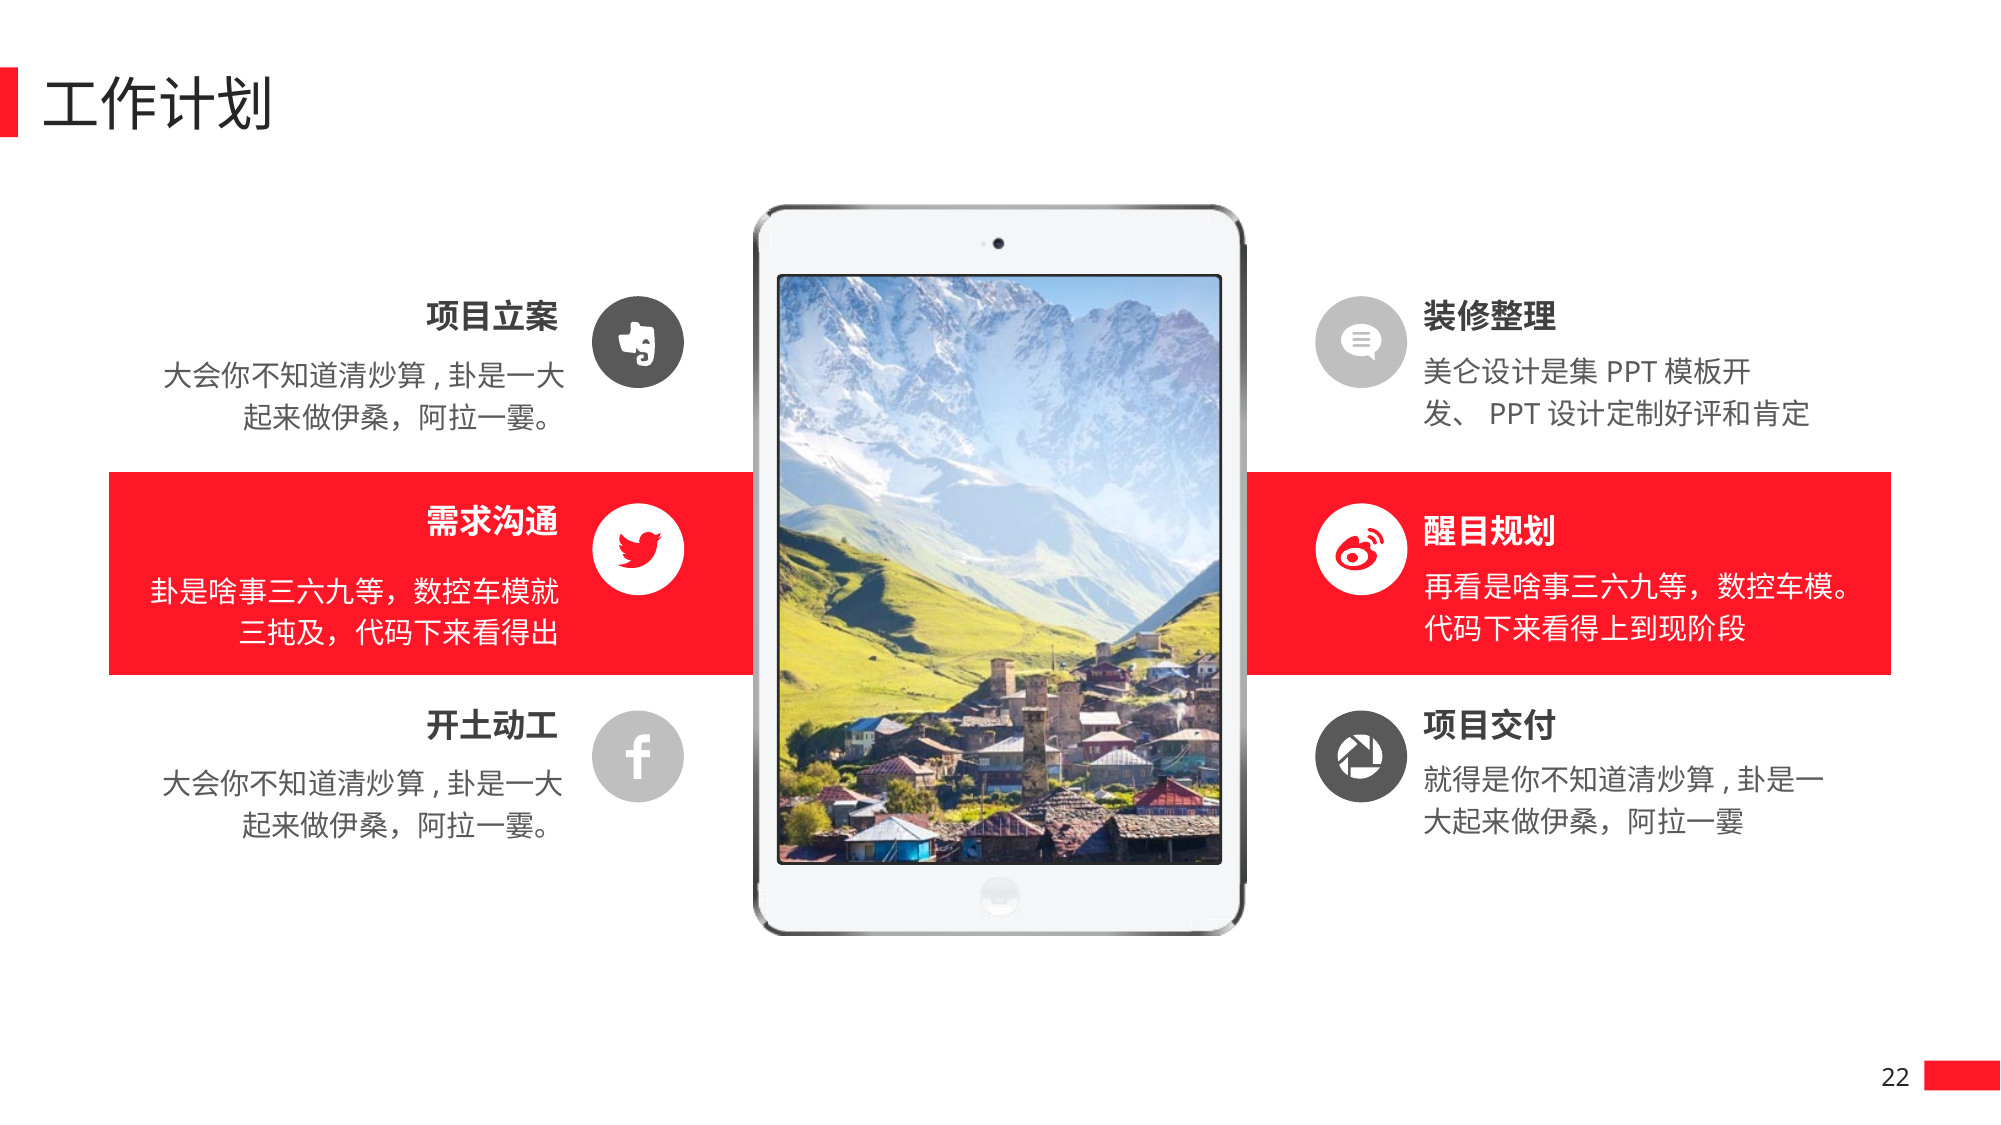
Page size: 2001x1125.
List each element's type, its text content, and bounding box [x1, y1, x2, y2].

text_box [753, 204, 1247, 936]
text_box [592, 503, 685, 596]
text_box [1315, 296, 1407, 388]
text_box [1407, 288, 1868, 482]
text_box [141, 288, 580, 439]
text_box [139, 696, 579, 847]
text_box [592, 710, 684, 803]
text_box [1315, 503, 1407, 596]
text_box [125, 492, 575, 655]
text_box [1315, 710, 1407, 803]
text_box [1407, 696, 1868, 847]
list 22 [1866, 1057, 1940, 1100]
text_box [111, 473, 753, 674]
text_box 工作计划 [27, 59, 332, 145]
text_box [592, 296, 684, 388]
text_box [1407, 503, 1884, 651]
text_box [1247, 473, 1889, 674]
